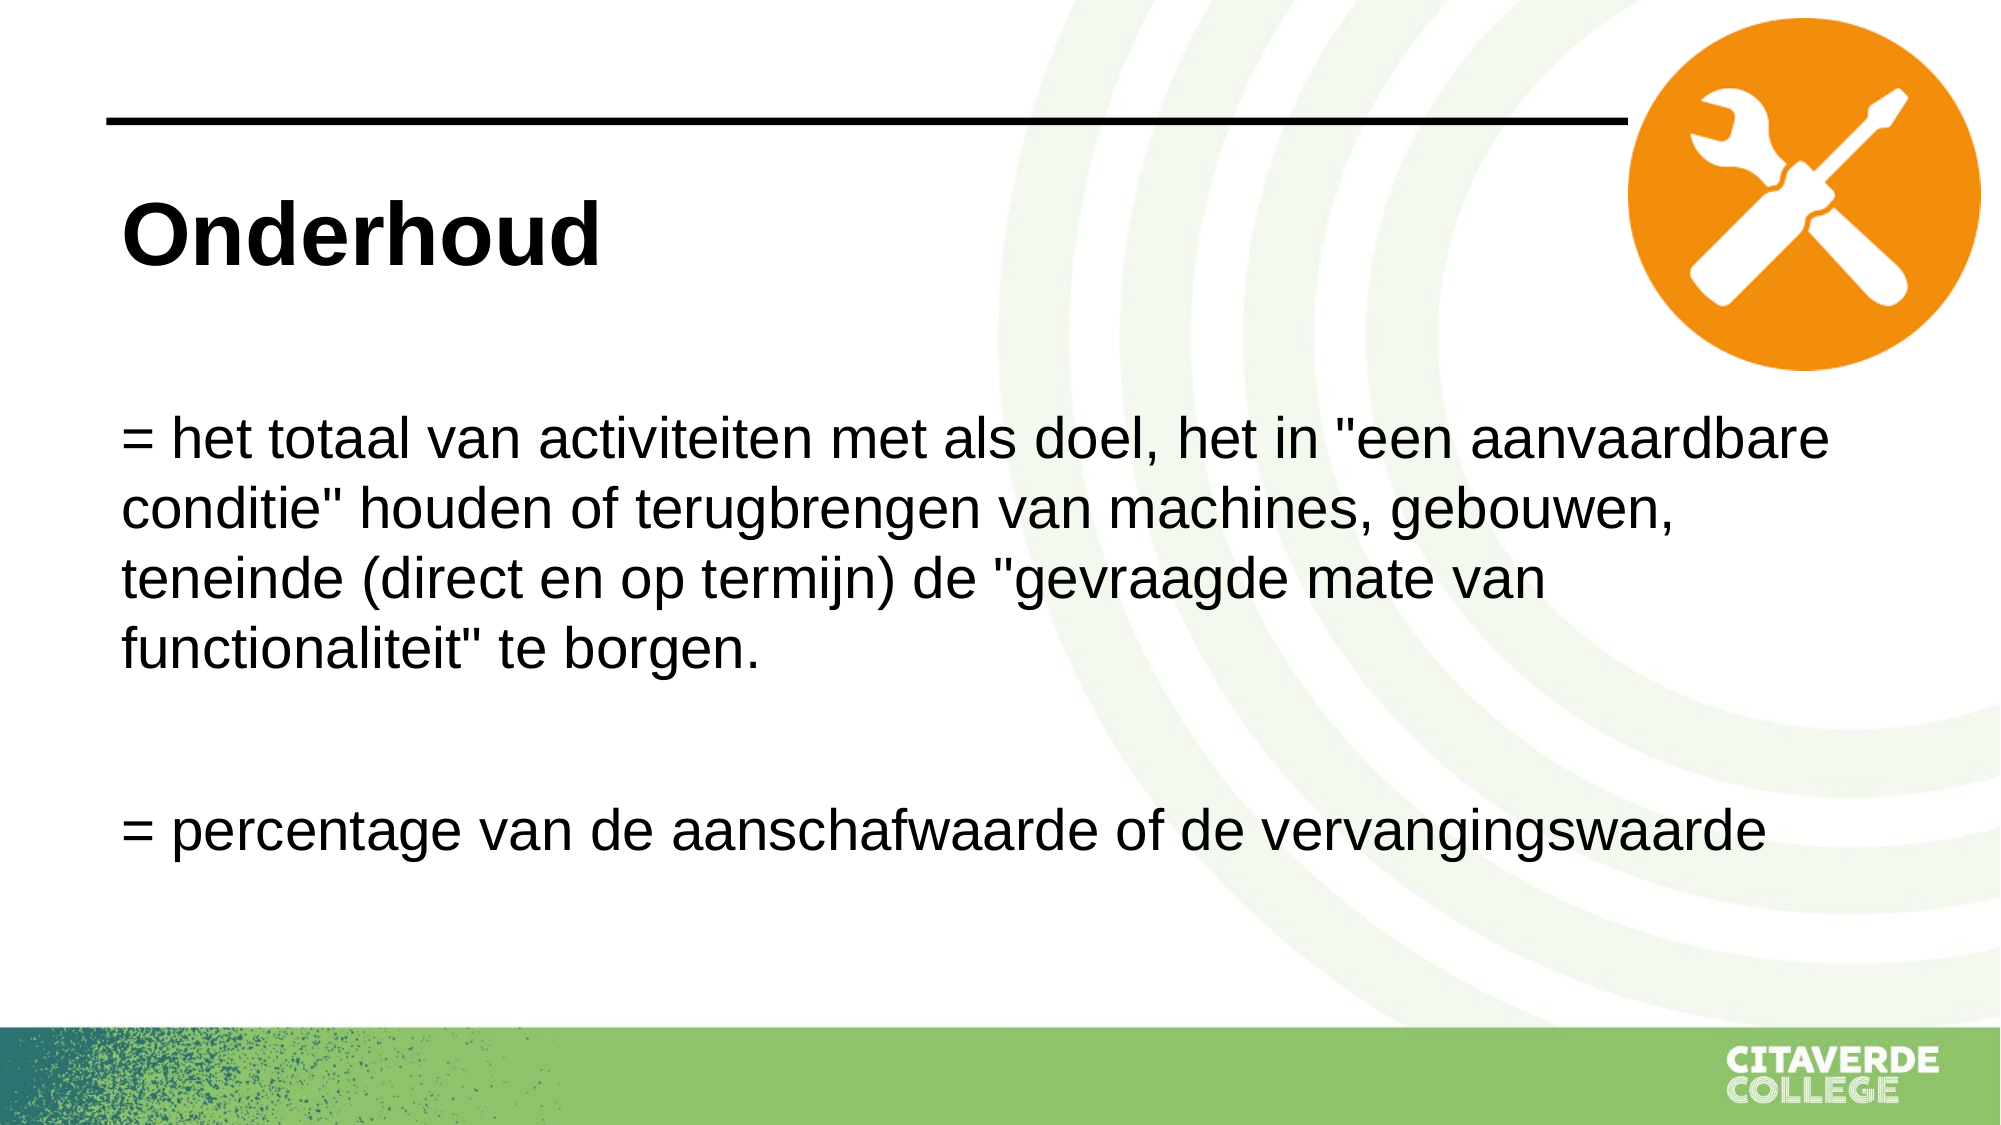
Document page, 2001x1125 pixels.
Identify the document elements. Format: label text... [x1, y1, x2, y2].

picture [0, 0, 2001, 1125]
title Onderhoud [106, 117, 1628, 366]
list = het totaal van activiteiten met als doel, het in "een aanvaardbare conditie" houden of terugbrengen van machines, gebouwen, teneinde (direct en op termijn) de "gevraagde mate van functionaliteit" te borgen. = percentage van de aanschafwaarde of de vervangingswaarde [106, 392, 1855, 965]
